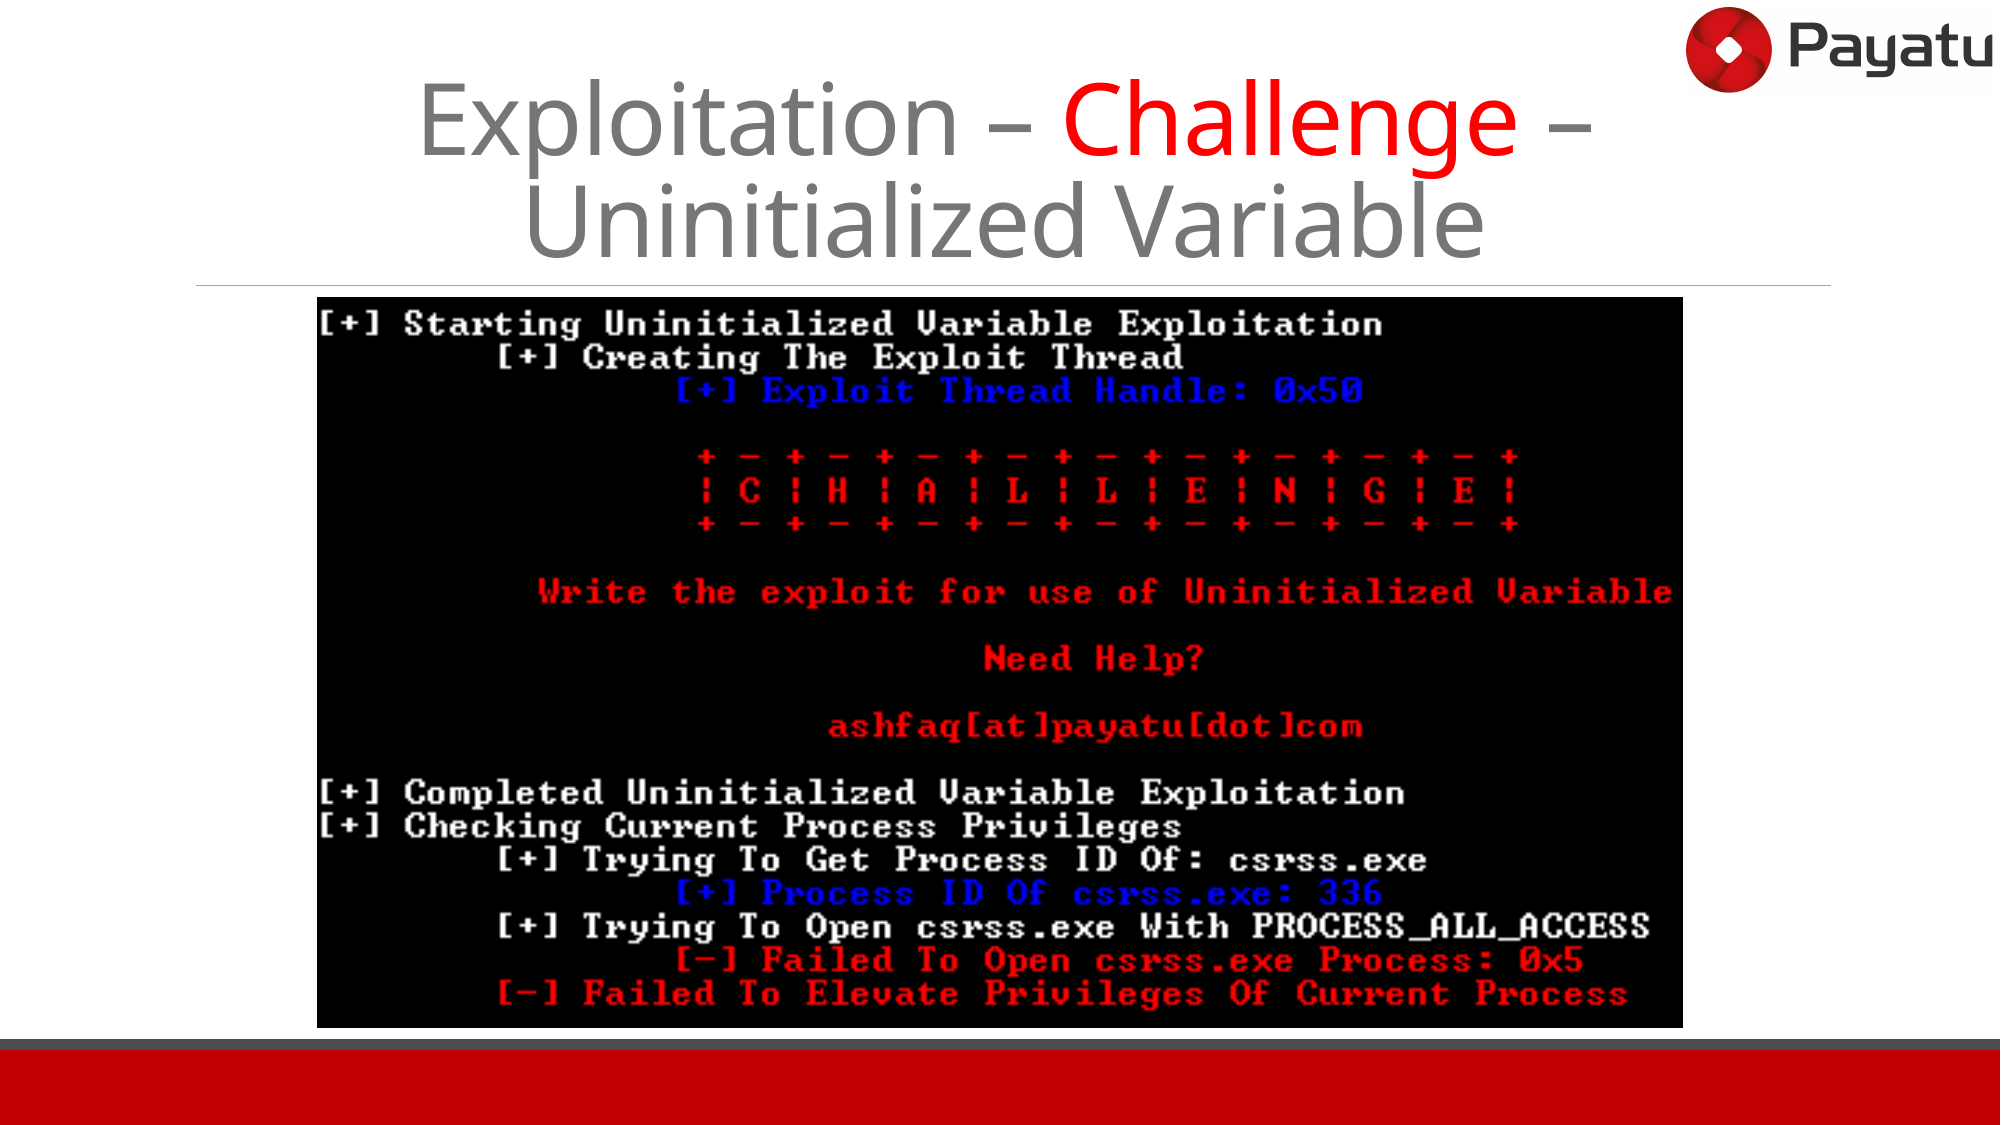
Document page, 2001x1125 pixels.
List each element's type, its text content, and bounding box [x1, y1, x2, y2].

picture [1683, 4, 1995, 95]
picture [316, 296, 1684, 1028]
title Exploitation – Challenge – Uninitialized Variable [180, 47, 1830, 285]
